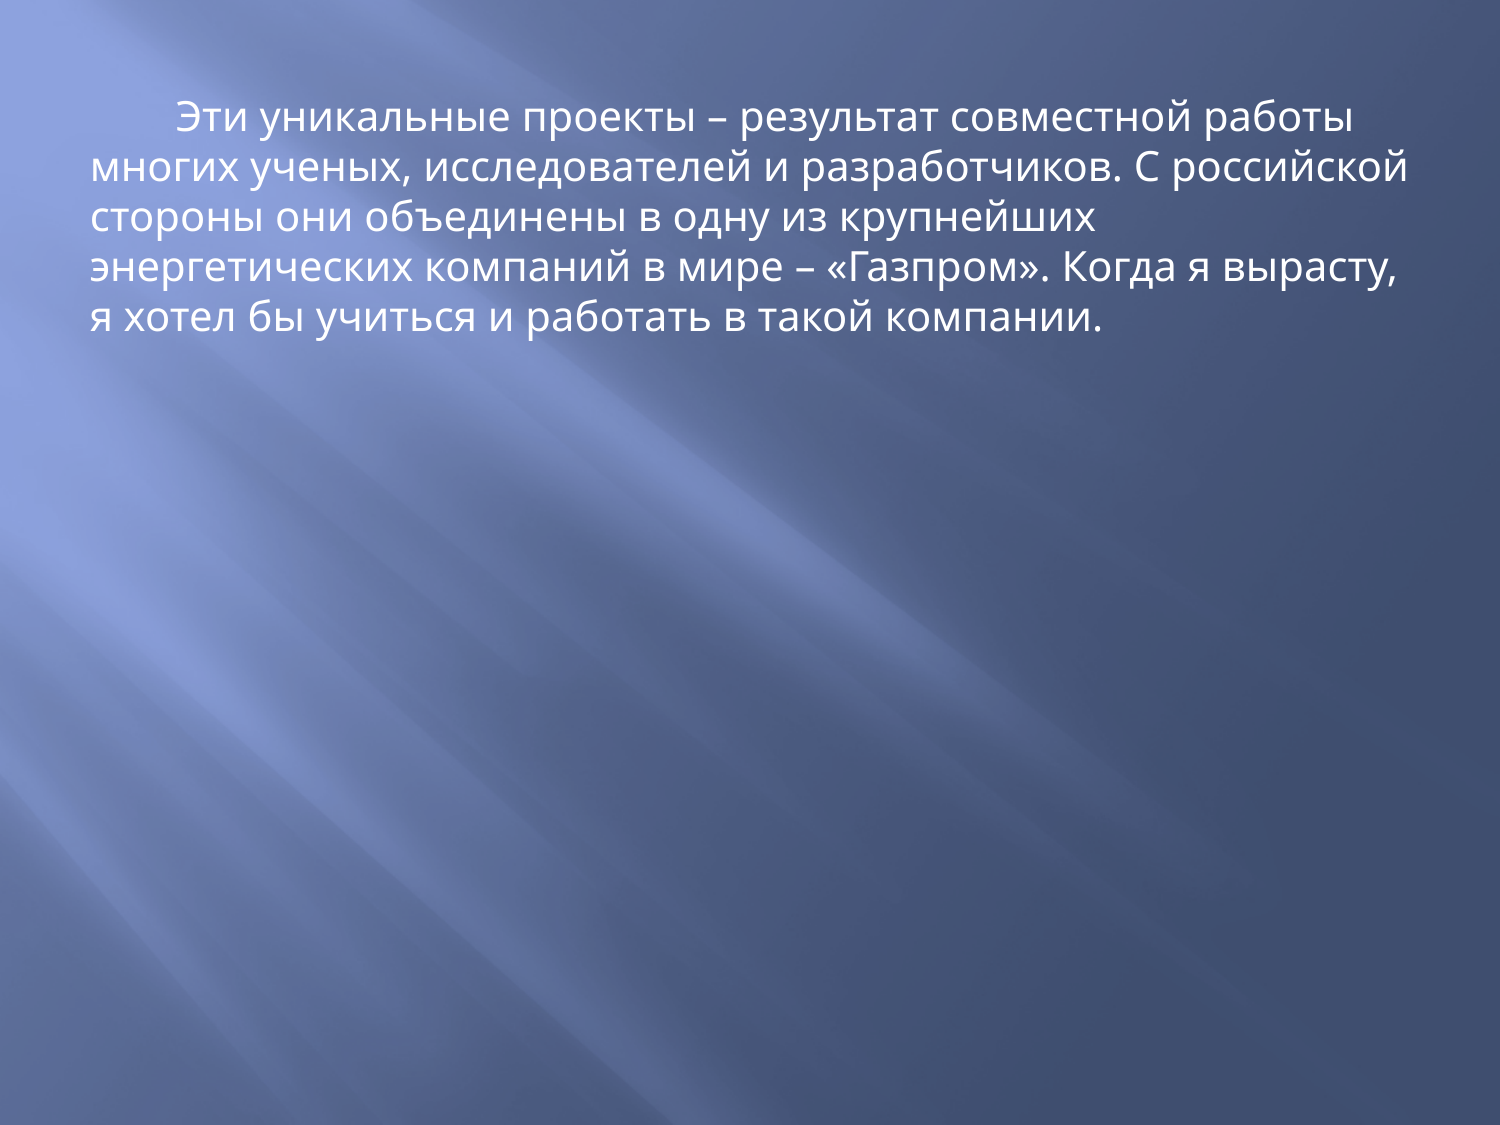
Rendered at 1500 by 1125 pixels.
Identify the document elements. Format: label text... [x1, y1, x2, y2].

list Эти уникальные проекты – результат совместной работы многих ученых, исследователей и разработчиков. С российской стороны они объединены в одну из крупнейших энергетических компаний в мире – «Газпром». Когда я вырасту, я хотел бы учиться и работать в такой компании. [75, 82, 1425, 1035]
